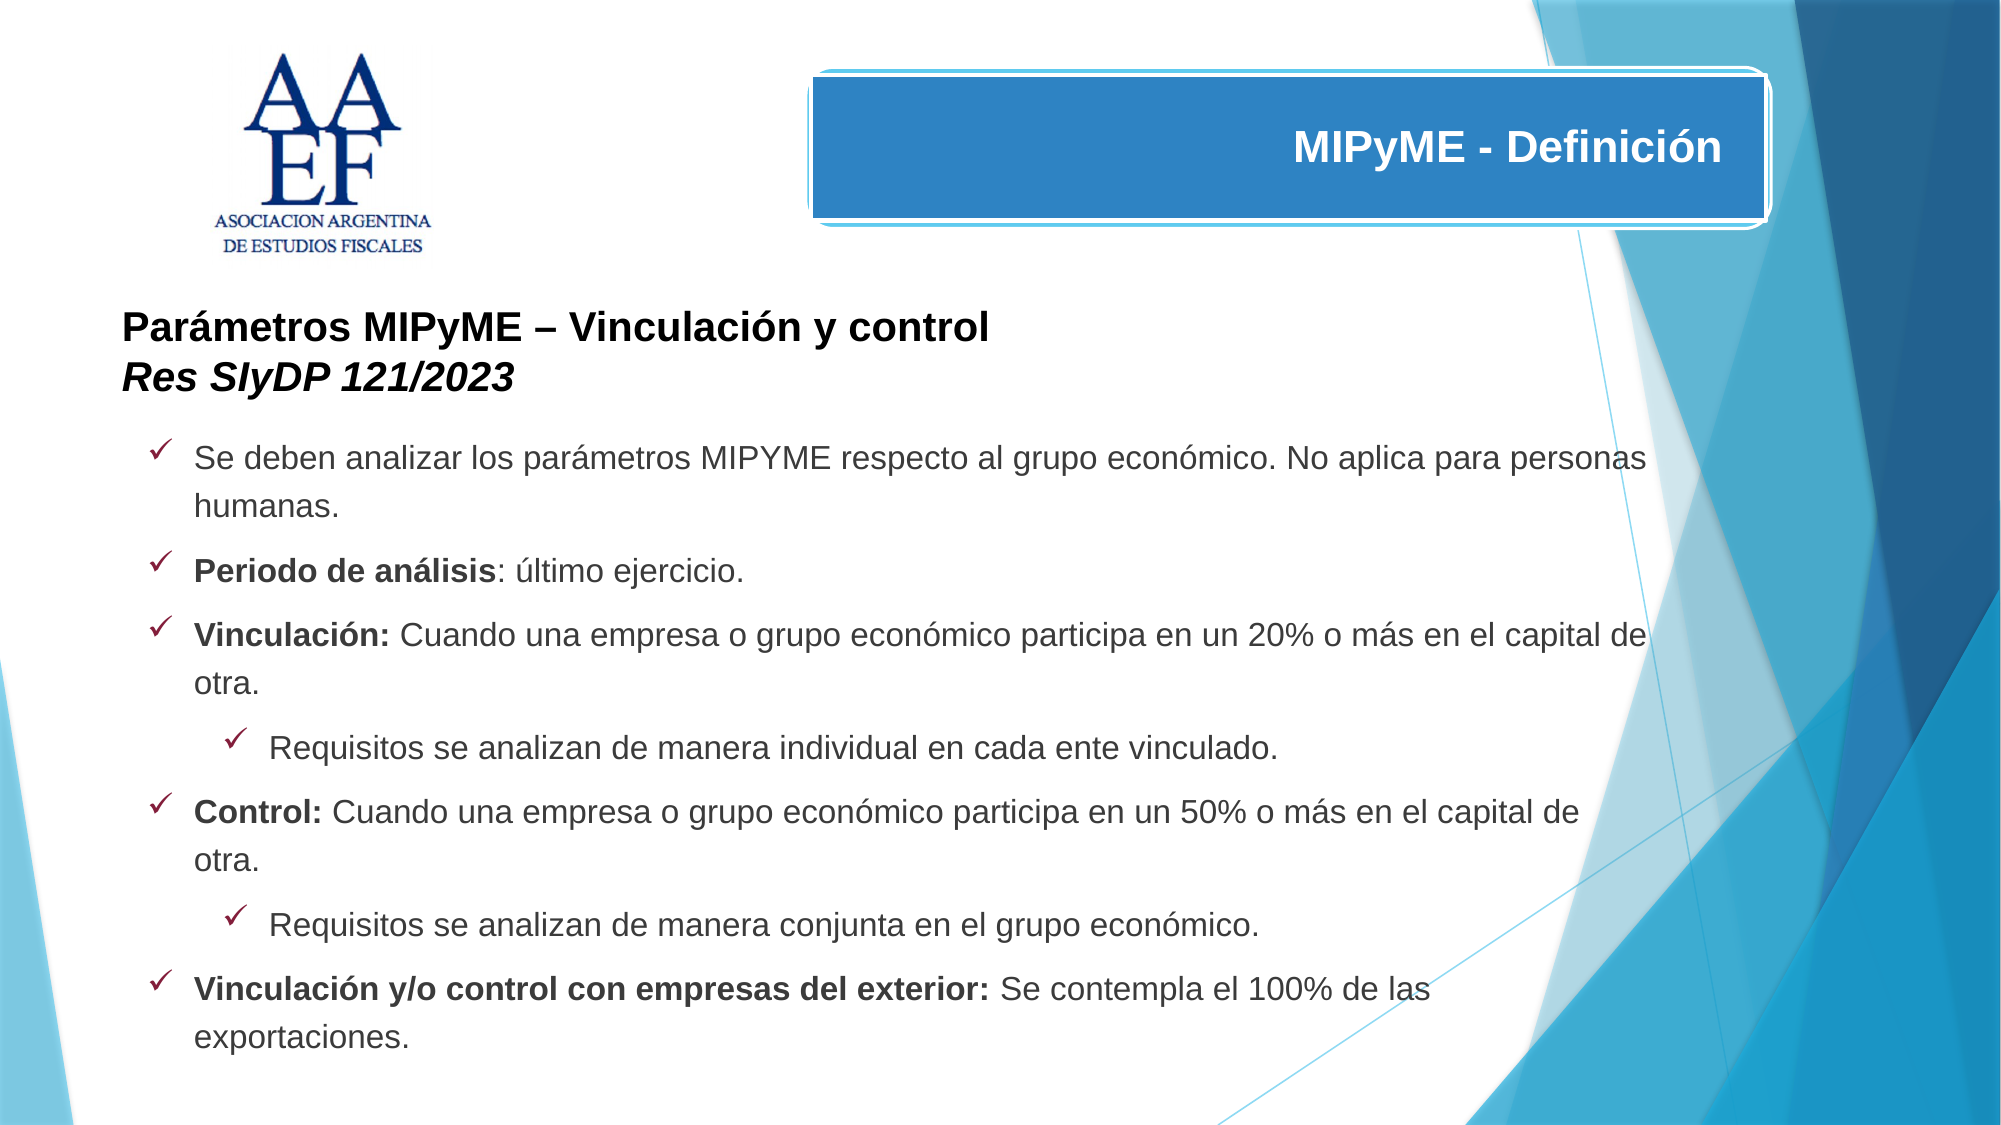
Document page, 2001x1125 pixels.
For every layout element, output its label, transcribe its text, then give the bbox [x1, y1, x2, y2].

picture [209, 45, 434, 270]
title Parámetros MIPyME – Vinculación y control Res SIyDP 121/2023 [106, 292, 1613, 400]
text_box Se deben analizar los parámetros MIPYME respecto al grupo económico. No aplica para personas humanas. Periodo de análisis: último ejercicio. Vinculación: Cuando una empresa o grupo económico participa en un 20% o más en el capital de otra. Requisitos se analizan de manera individual en cada ente vinculado. Control: Cuando una empresa o grupo económico participa en un 50% o más en el capital de otra. Requisitos se analizan de manera conjunta en el grupo económico. Vinculación y/o control con empresas del exterior: Se contempla el 100% de las exportaciones. [42, 421, 1666, 1063]
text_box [805, 66, 1772, 229]
